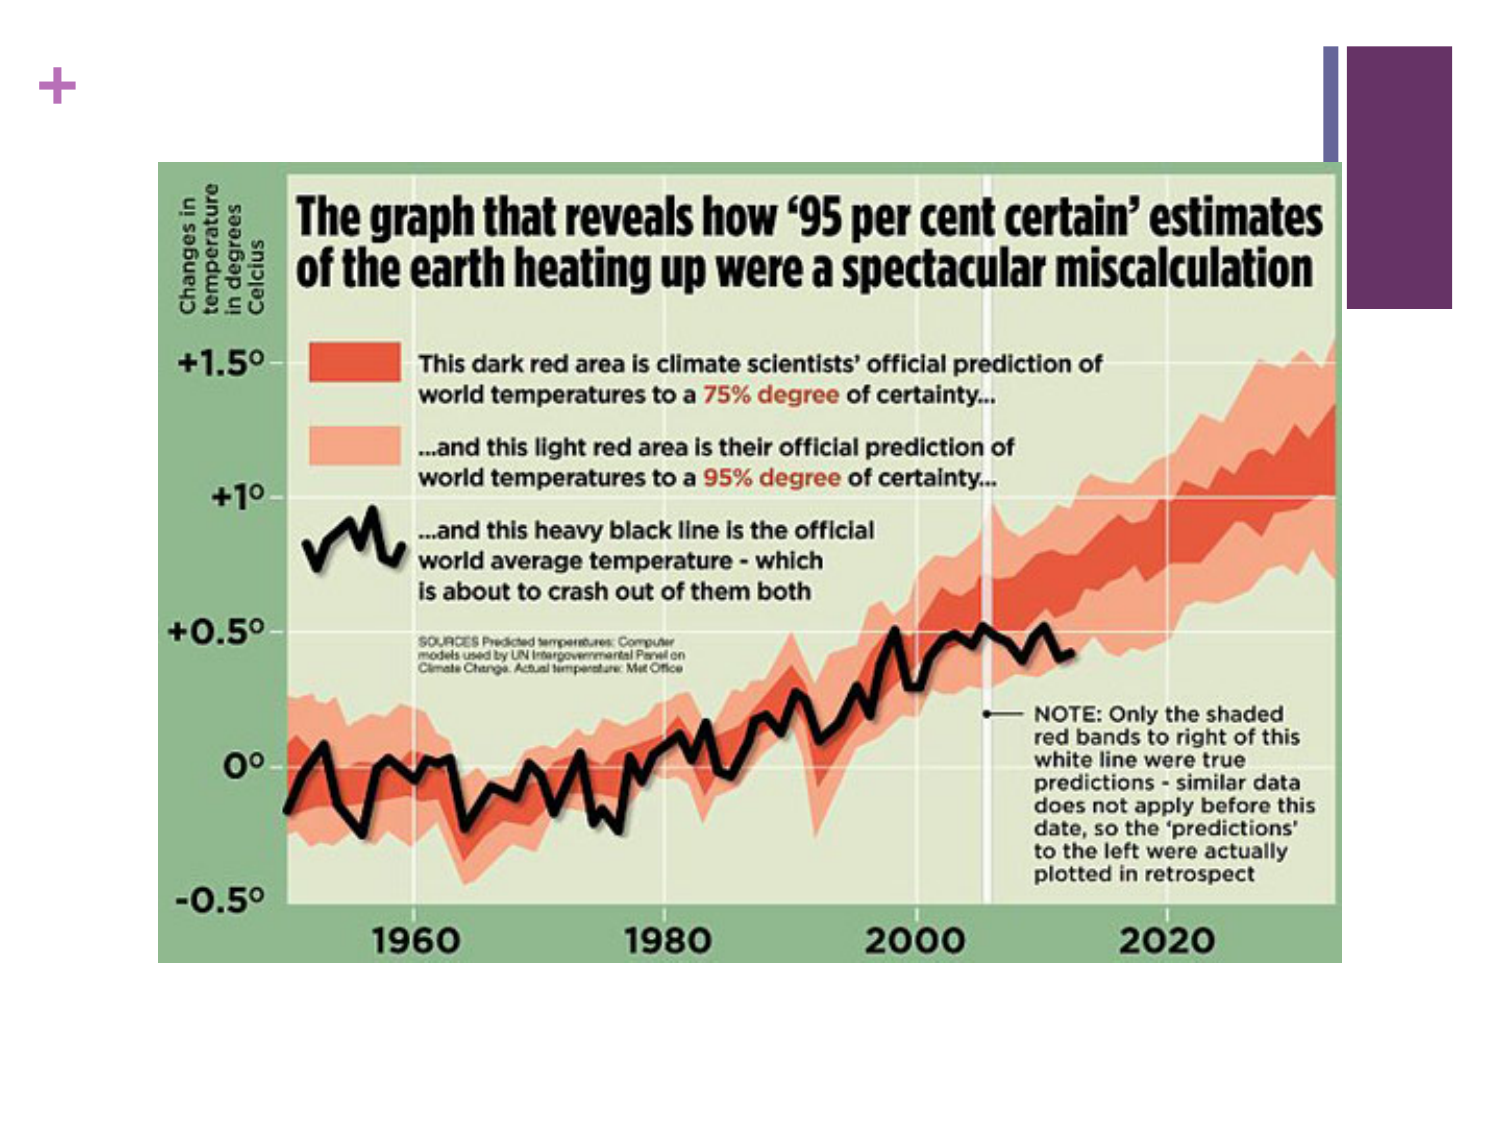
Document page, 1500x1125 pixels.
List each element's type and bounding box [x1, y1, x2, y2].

picture [157, 161, 1343, 964]
